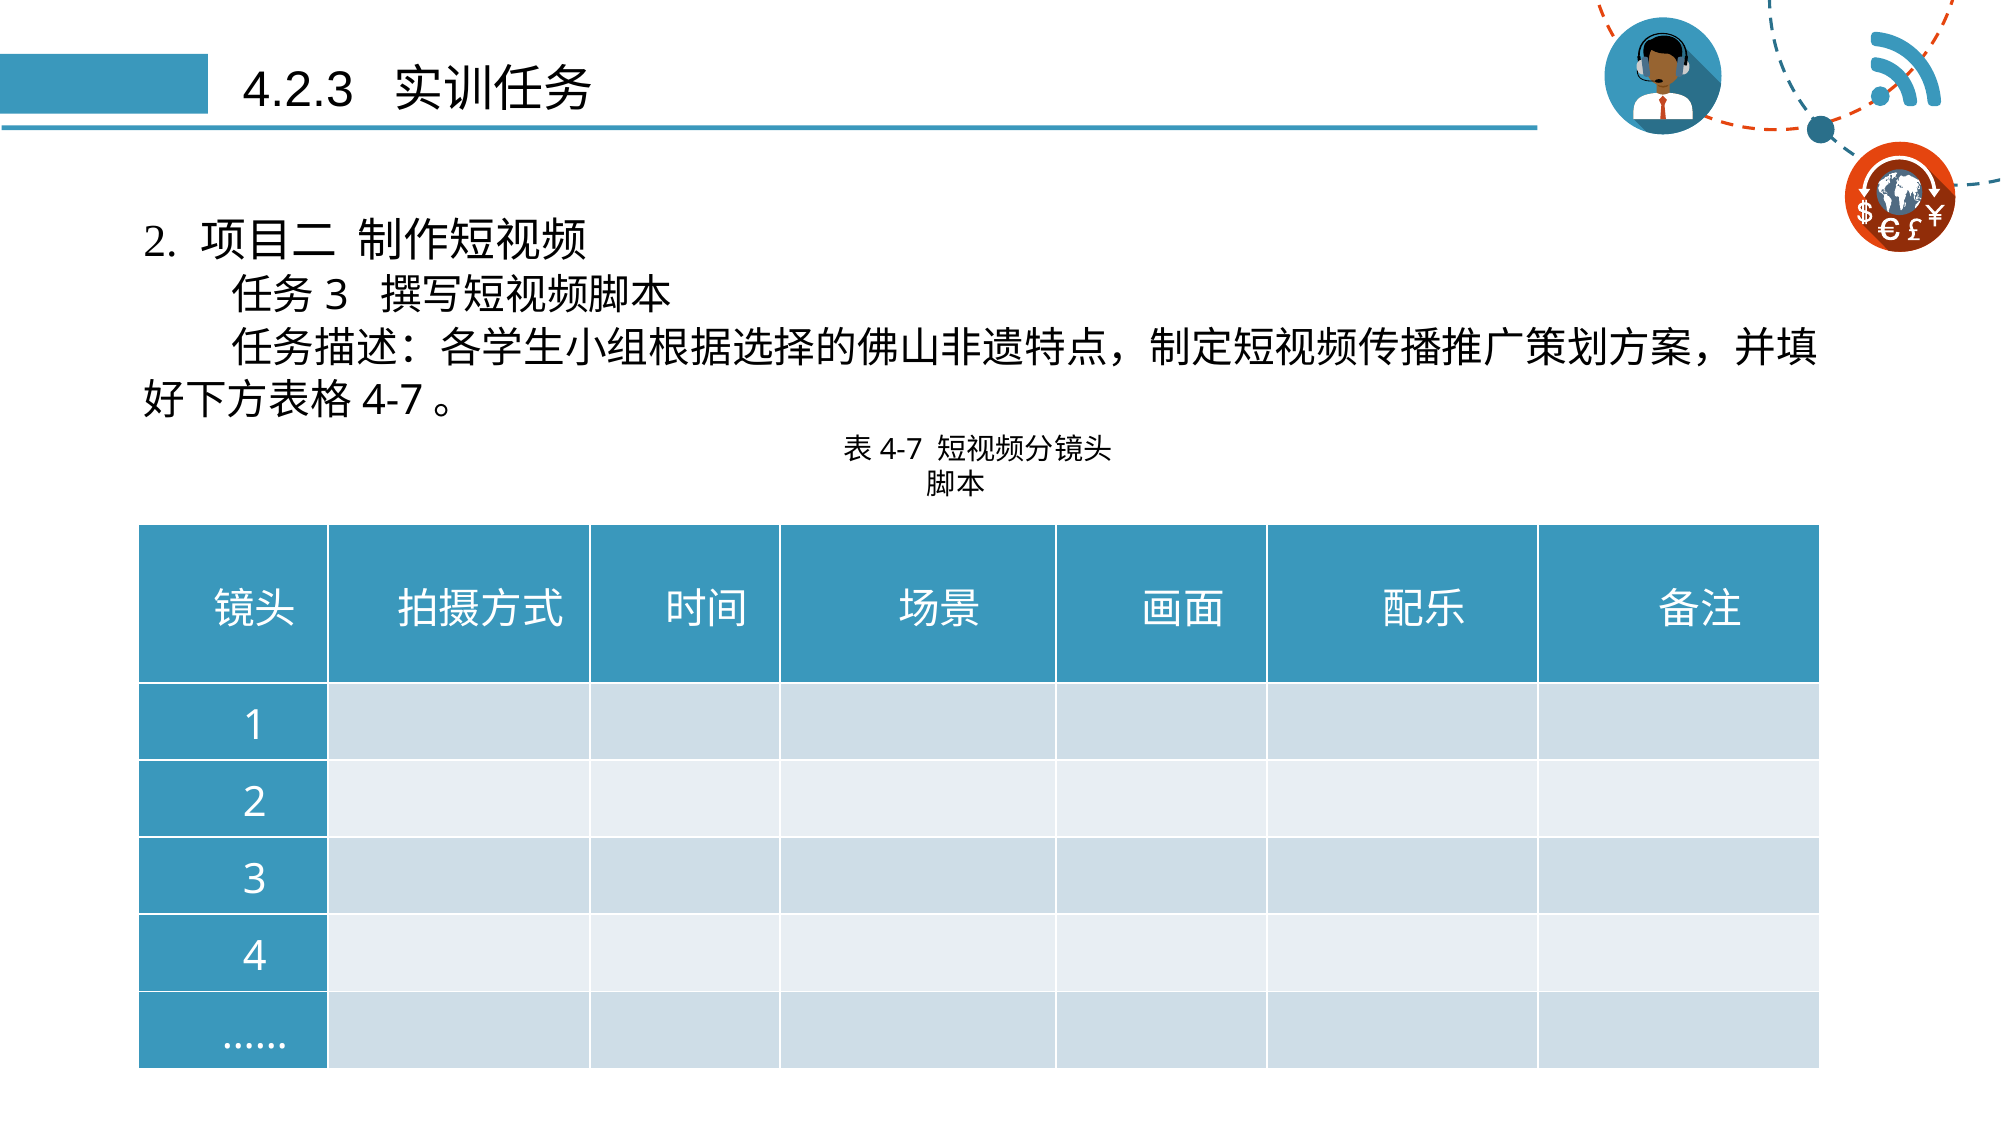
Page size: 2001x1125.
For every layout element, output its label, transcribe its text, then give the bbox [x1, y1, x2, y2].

table_header 配乐 [1268, 525, 1537, 682]
text_box 表4-7 短视频分镜头脚本 [777, 440, 1135, 491]
table_cell [1539, 684, 1819, 759]
table_cell 3 [139, 838, 327, 913]
table_cell [1539, 992, 1819, 1068]
table_cell [1268, 915, 1537, 991]
table_cell [1268, 684, 1537, 759]
table_cell [781, 684, 1055, 759]
table_cell [329, 761, 589, 836]
table_cell [1539, 915, 1819, 991]
table_cell [1539, 838, 1819, 913]
table_cell [1057, 992, 1266, 1068]
table_cell [591, 915, 779, 991]
table_cell [1057, 838, 1266, 913]
table_cell 2 [139, 761, 327, 836]
table_cell [1268, 761, 1537, 836]
table_header 画面 [1057, 525, 1266, 682]
table_cell [329, 992, 589, 1068]
table_header 时间 [591, 525, 779, 682]
table_cell [1057, 915, 1266, 991]
table_cell …… [139, 992, 327, 1068]
table_cell [329, 684, 589, 759]
table_header 拍摄方式 [329, 525, 589, 682]
table_cell [1057, 684, 1266, 759]
table_cell [329, 838, 589, 913]
table_cell 1 [139, 684, 327, 759]
table_cell [591, 761, 779, 836]
table_cell 4 [139, 915, 327, 991]
list 2. 项目二 制作短视频 任务3 撰写短视频脚本 任务描述：各学生小组根据选择的佛山非遗特点，制定短视频传播推广策划方案，并填好下方表格4-7。 [123, 173, 1863, 1022]
table_cell [1539, 761, 1819, 836]
table_cell [781, 992, 1055, 1068]
table_cell [591, 838, 779, 913]
table_cell [781, 915, 1055, 991]
table_cell [591, 684, 779, 759]
table_cell [591, 992, 779, 1068]
table_cell [1268, 992, 1537, 1068]
table_header 场景 [781, 525, 1055, 682]
table_cell [781, 838, 1055, 913]
table_cell [781, 761, 1055, 836]
table_header 备注 [1539, 525, 1819, 682]
table_header 镜头 [139, 525, 327, 682]
title 4.2.3 实训任务 [222, 55, 1863, 127]
table_cell [1268, 838, 1537, 913]
table_cell [1057, 761, 1266, 836]
table_cell [329, 915, 589, 991]
